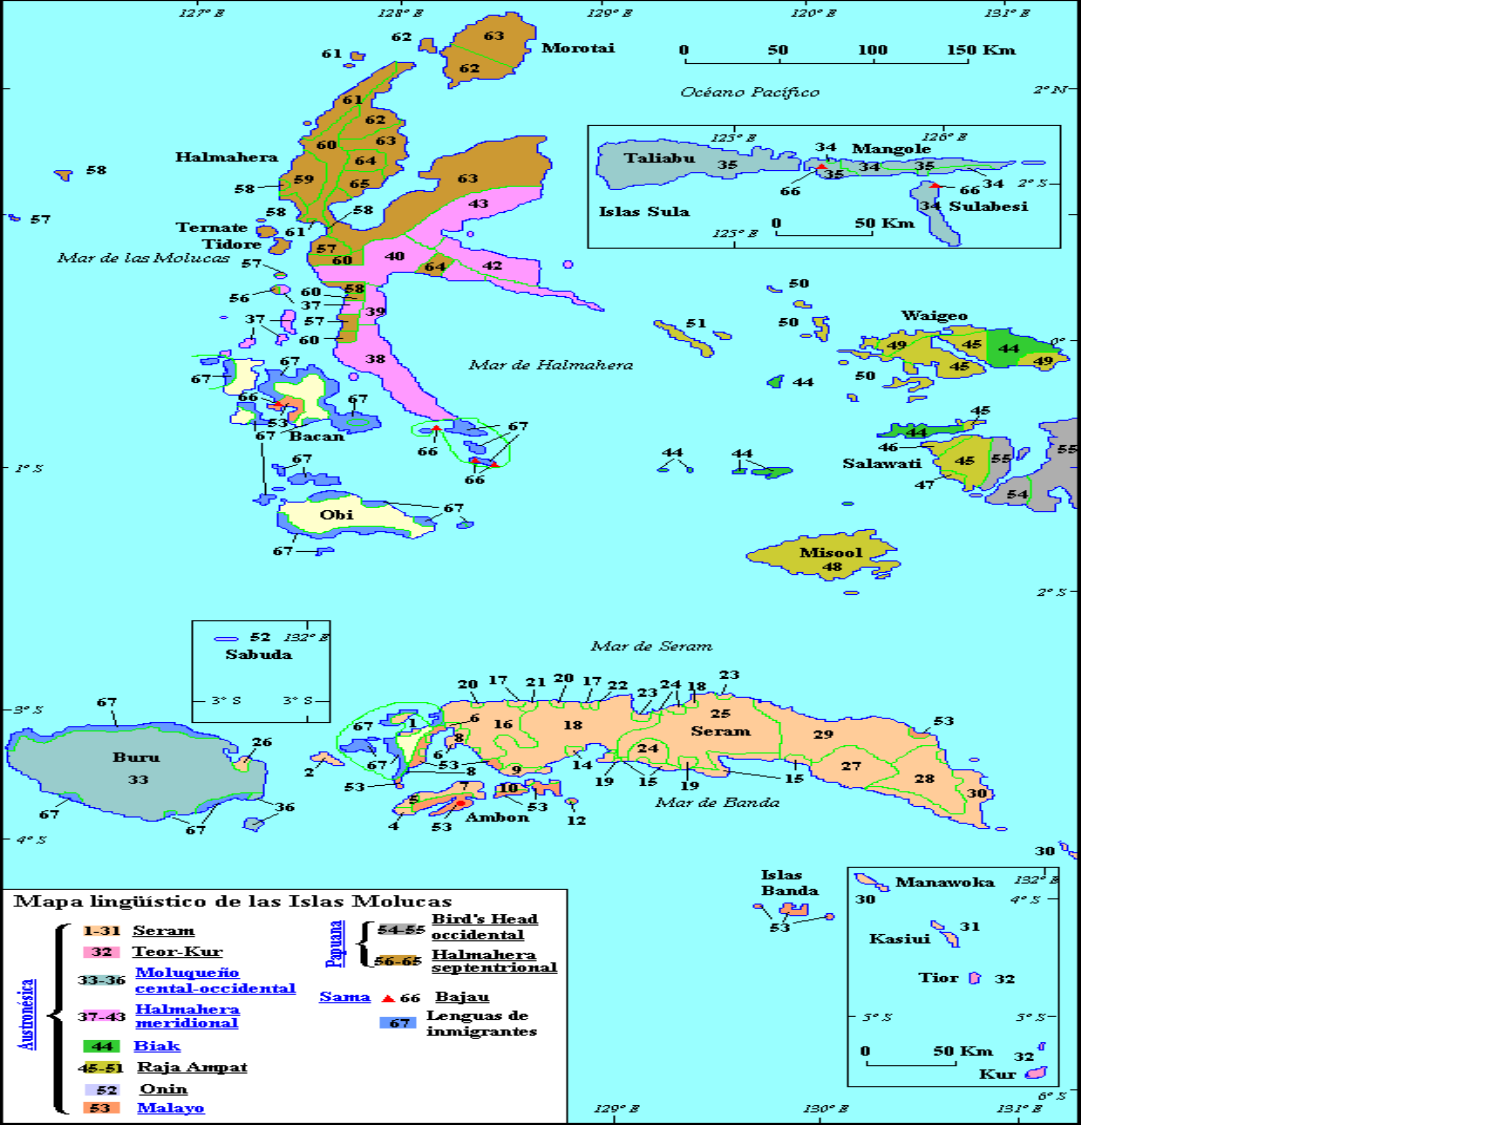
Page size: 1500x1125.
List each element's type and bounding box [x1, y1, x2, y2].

list [0, 0, 1081, 1125]
